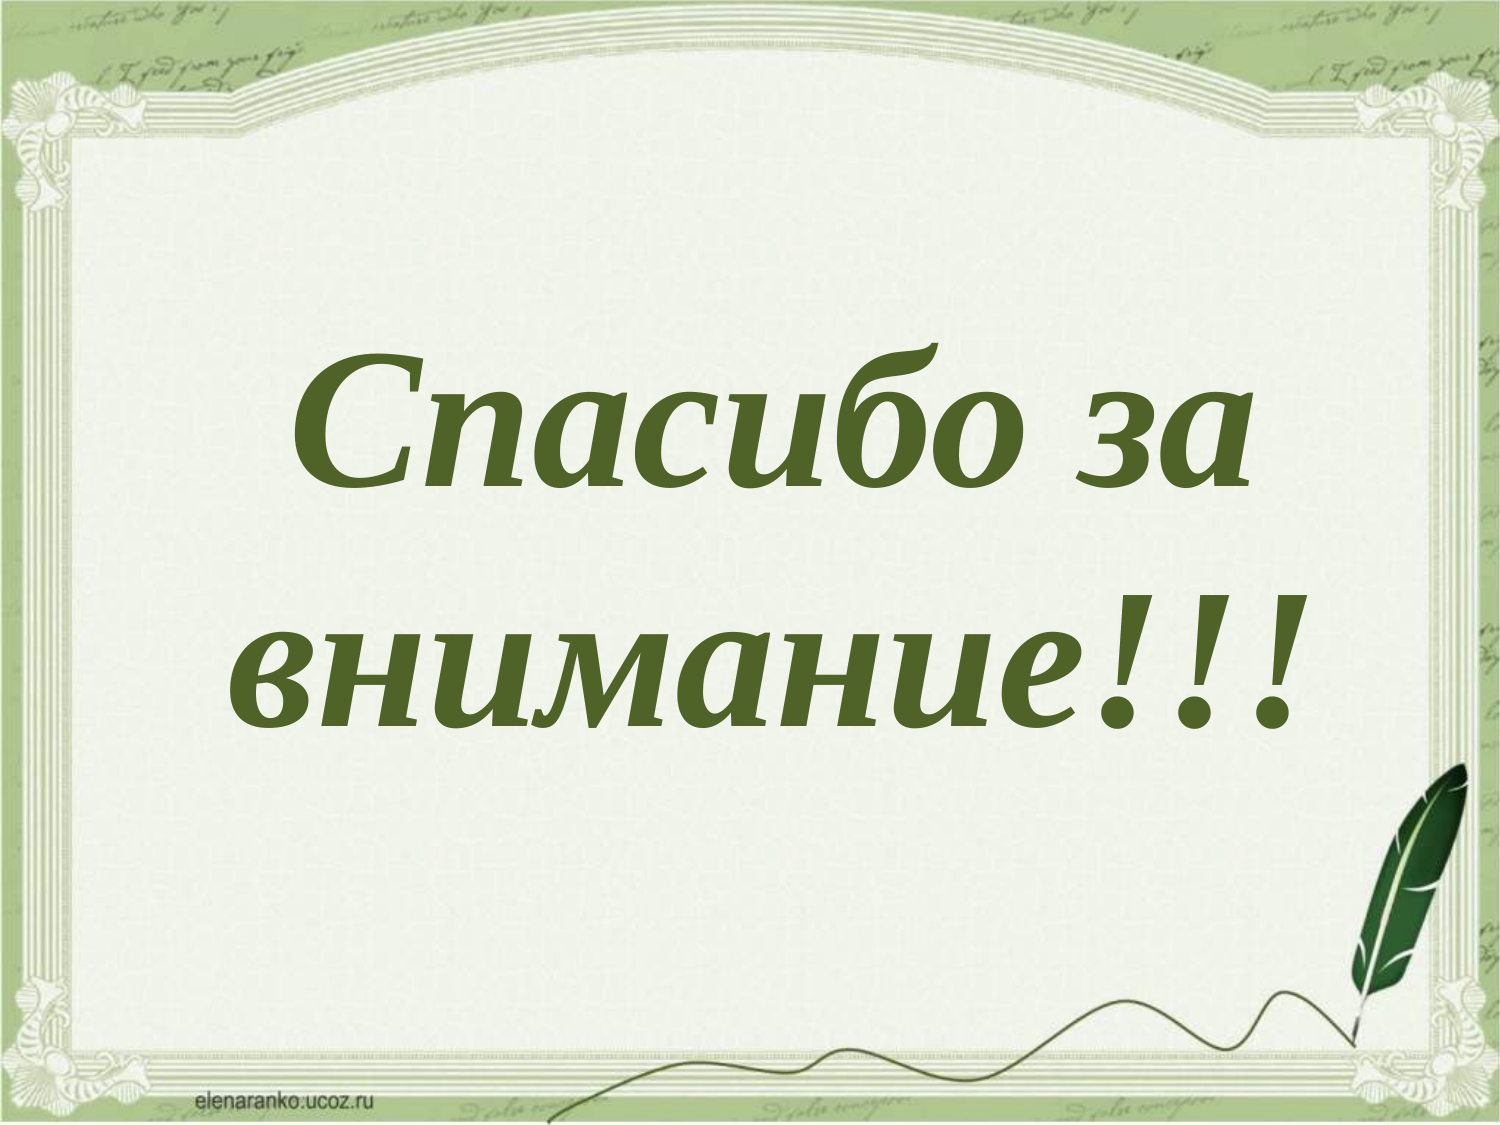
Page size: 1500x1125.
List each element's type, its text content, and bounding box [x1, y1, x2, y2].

text_box Спасибо за внимание!!! [135, 278, 1412, 774]
picture [0, 0, 1500, 1125]
